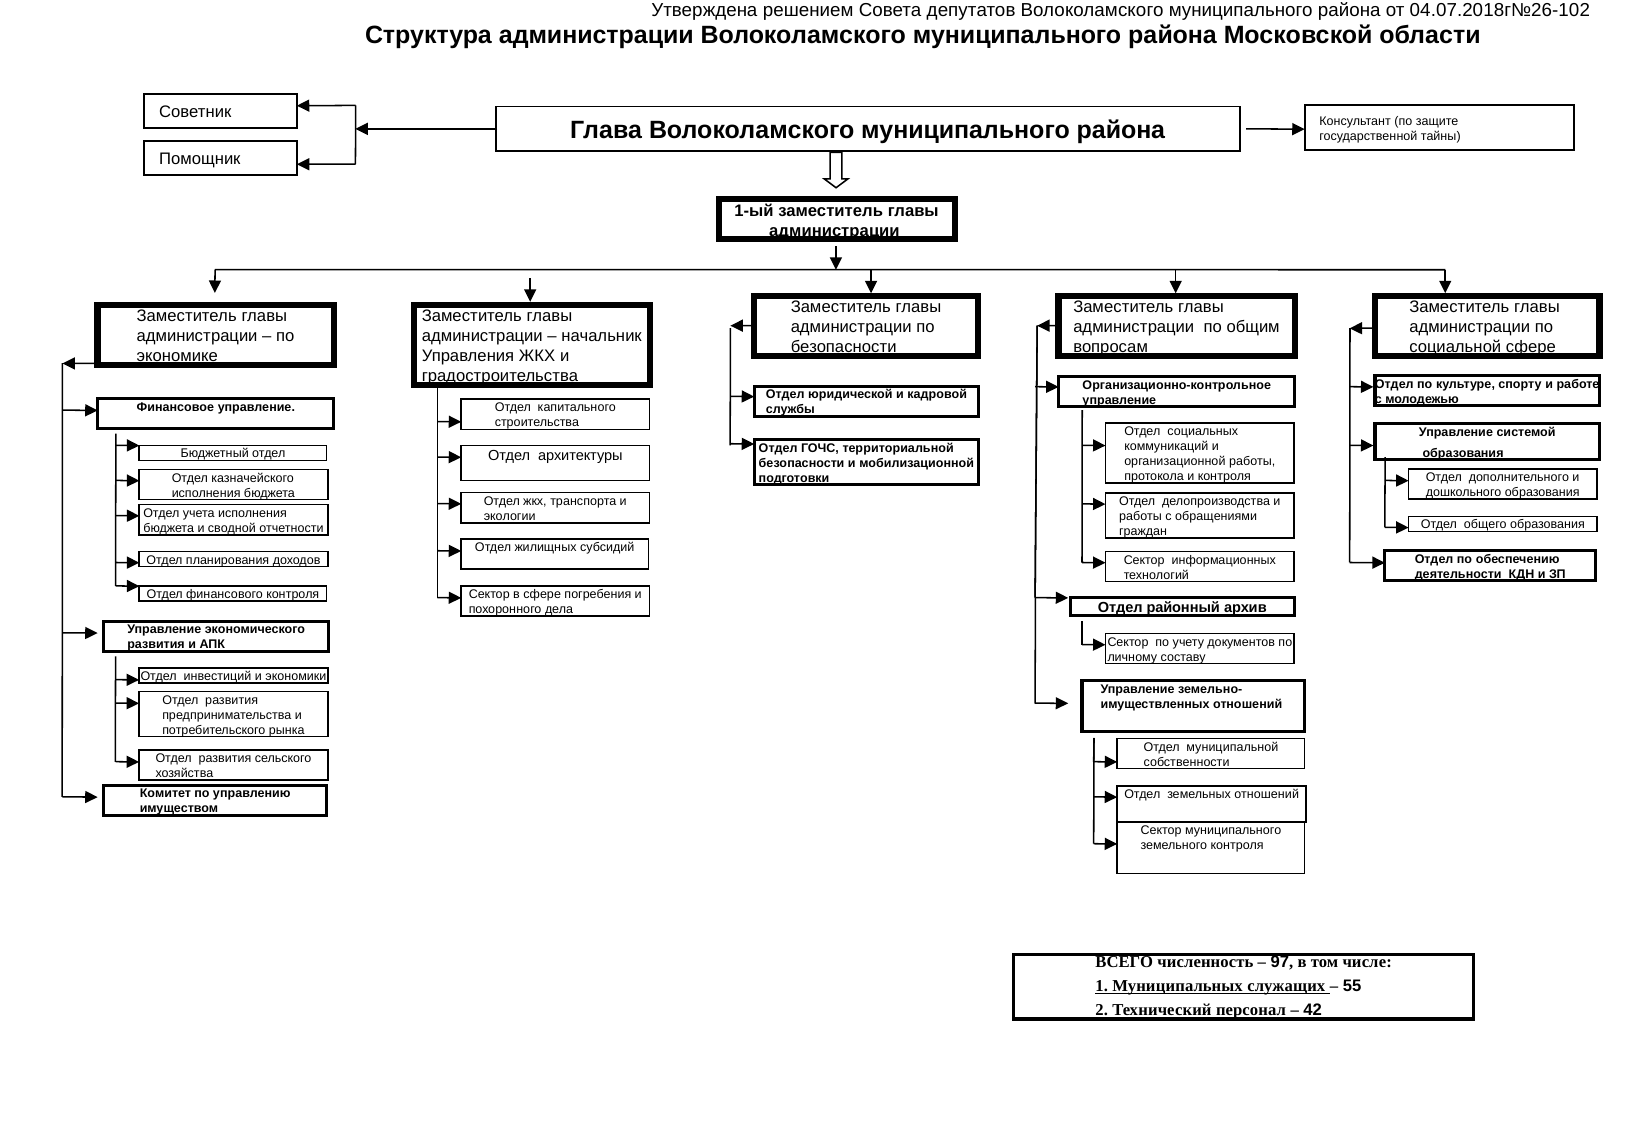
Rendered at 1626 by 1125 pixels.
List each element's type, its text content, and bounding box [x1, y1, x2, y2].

text_box Отдел развития сельского хозяйства [139, 750, 328, 781]
text_box Отдел архитектуры [460, 445, 650, 481]
text_box Отдел делопроизводства и работы с обращениями граждан [1105, 492, 1295, 539]
text_box Отдел дополнительного и дошкольного образования [1408, 468, 1598, 499]
text_box ВСЕГО численность – 97, в том числе: 1. Муниципальных служащих – 55 2. Технический персонал – 42 [1013, 954, 1474, 1019]
text_box Отдел казначейского исполнения бюджета [139, 469, 328, 500]
text_box Отдел учета исполнения бюджета и сводной отчетности [139, 504, 328, 535]
text_box Управление системой образования [1374, 423, 1600, 460]
text_box Консультант (по защите государственной тайны) [1304, 105, 1575, 151]
text_box Помощник [144, 140, 297, 176]
text_box Отдел муниципальной собственности [1117, 738, 1305, 769]
text_box Заместитель главы администрации по безопасности [753, 296, 979, 357]
text_box Отдел инвестиций и экономики [139, 667, 328, 683]
text_box Отдел капитального строительства [460, 399, 650, 430]
text_box Отдел жилищных субсидий [460, 538, 649, 570]
text_box Сектор информационных технологий [1105, 551, 1295, 582]
text_box Отдел по культуре, спорту и работе с молодежью [1374, 375, 1600, 406]
text_box Комитет по управлению имуществом [103, 785, 327, 816]
text_box Отдел социальных коммуникаций и организационной работы, протокола и контроля [1105, 422, 1295, 483]
text_box Управление экономического развития и АПК [103, 621, 329, 652]
text_box Советник [144, 93, 297, 129]
text_box Заместитель главы администрации по социальной сфере [1374, 296, 1600, 357]
text_box Сектор в сфере погребения и похоронного дела [460, 585, 650, 617]
text_box Отдел ГОЧС, территориальной безопасности и мобилизационной подготовки [754, 439, 979, 485]
text_box Сектор муниципального земельного контроля [1117, 823, 1305, 874]
text_box Заместитель главы администрации – начальник Управления ЖКХ и градостроительства [413, 305, 651, 385]
text_box Глава Волоколамского муниципального района [496, 106, 1241, 151]
text_box Отдел общего образования [1408, 516, 1598, 532]
text_box [824, 152, 848, 188]
text_box Бюджетный отдел [139, 445, 327, 461]
text_box Отдел финансового контроля [139, 585, 327, 601]
text_box Заместитель главы администрации – по экономике [97, 304, 334, 365]
text_box Отдел земельных отношений [1117, 785, 1306, 823]
text_box 1-ый заместитель главы администрации [718, 199, 955, 240]
text_box Отдел жкх, транспорта и экологии [460, 492, 650, 523]
text_box Отдел планирования доходов [139, 551, 328, 567]
text_box Сектор по учету документов по личному составу [1105, 633, 1295, 664]
text_box Заместитель главы администрации по общим вопросам [1058, 296, 1295, 357]
text_box Отдел юридической и кадровой службы [754, 386, 979, 417]
text_box Отдел по обеспечению деятельности КДН и ЗП [1384, 550, 1596, 581]
text_box Отдел развития предпринимательства и потребительского рынка [139, 691, 328, 737]
text_box Управление земельно-имуществленных отношений [1081, 680, 1305, 732]
text_box Отдел районный архив [1070, 597, 1295, 616]
text_box Утверждена решением Совета депутатов Волоколамского муниципального района от 04.07.2018г№26-102 Структура администрации Волоколамского муниципального района Московской области [103, 0, 1604, 54]
text_box Организационно-контрольное управление [1058, 376, 1295, 407]
text_box Финансовое управление. [97, 398, 334, 429]
